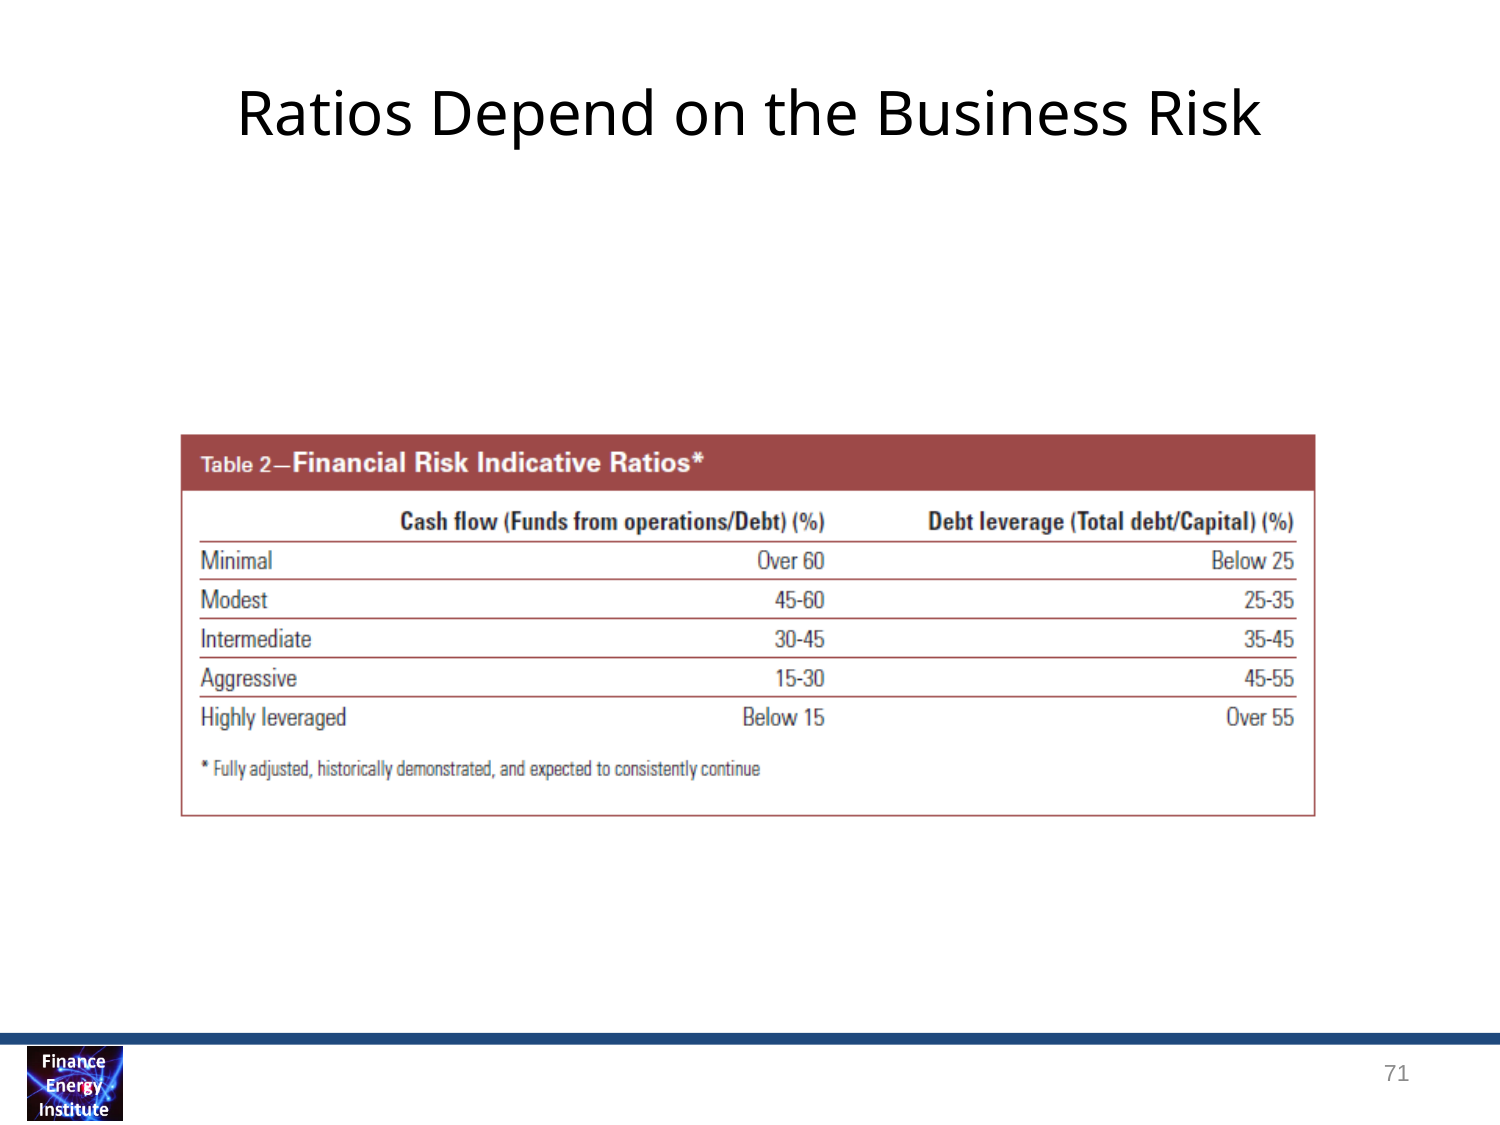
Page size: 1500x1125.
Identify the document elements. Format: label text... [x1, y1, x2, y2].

title Ratios Depend on the Business Risk [70, 56, 1430, 164]
slide_number 71 [1074, 1042, 1425, 1103]
picture [27, 1046, 123, 1121]
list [178, 430, 1322, 824]
